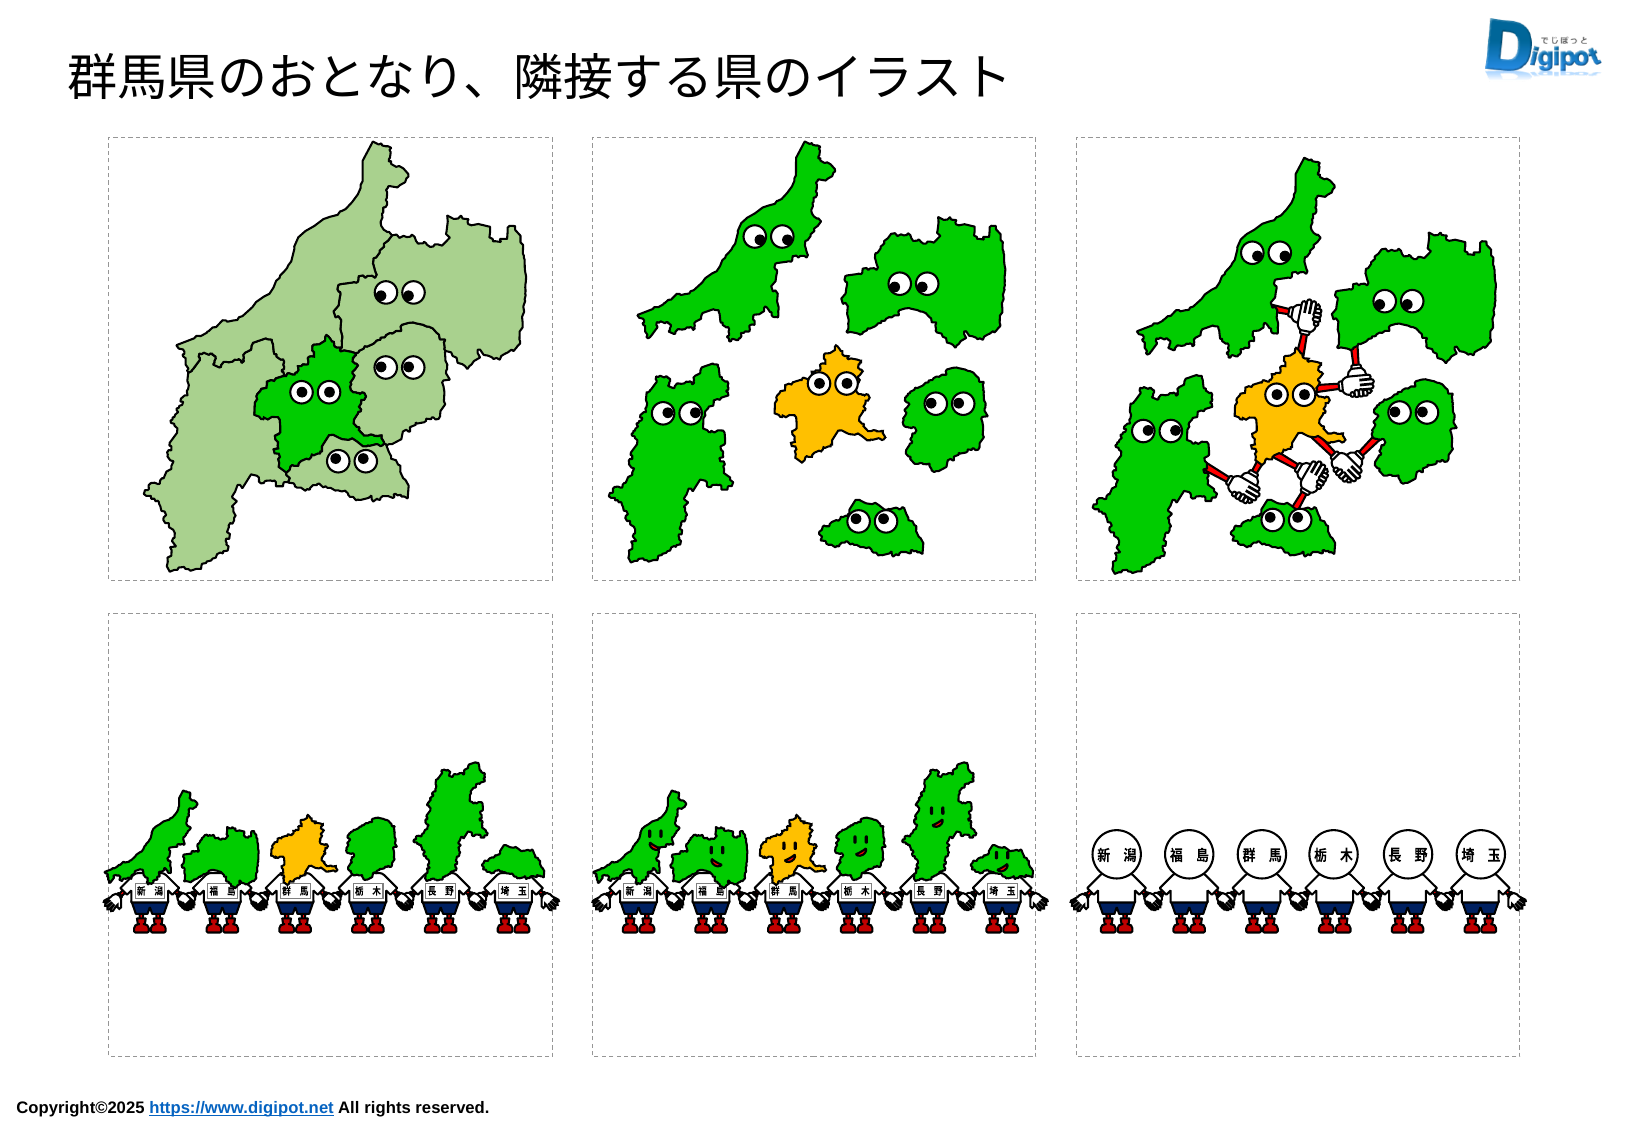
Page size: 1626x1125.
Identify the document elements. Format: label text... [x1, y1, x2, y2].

picture [1485, 18, 1602, 82]
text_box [608, 141, 1006, 563]
text_box 群馬県のおとなり、隣接する県のイラスト [52, 38, 1028, 113]
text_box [104, 762, 558, 933]
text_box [593, 762, 1047, 933]
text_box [143, 141, 527, 572]
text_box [1092, 157, 1496, 574]
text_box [1071, 830, 1525, 933]
